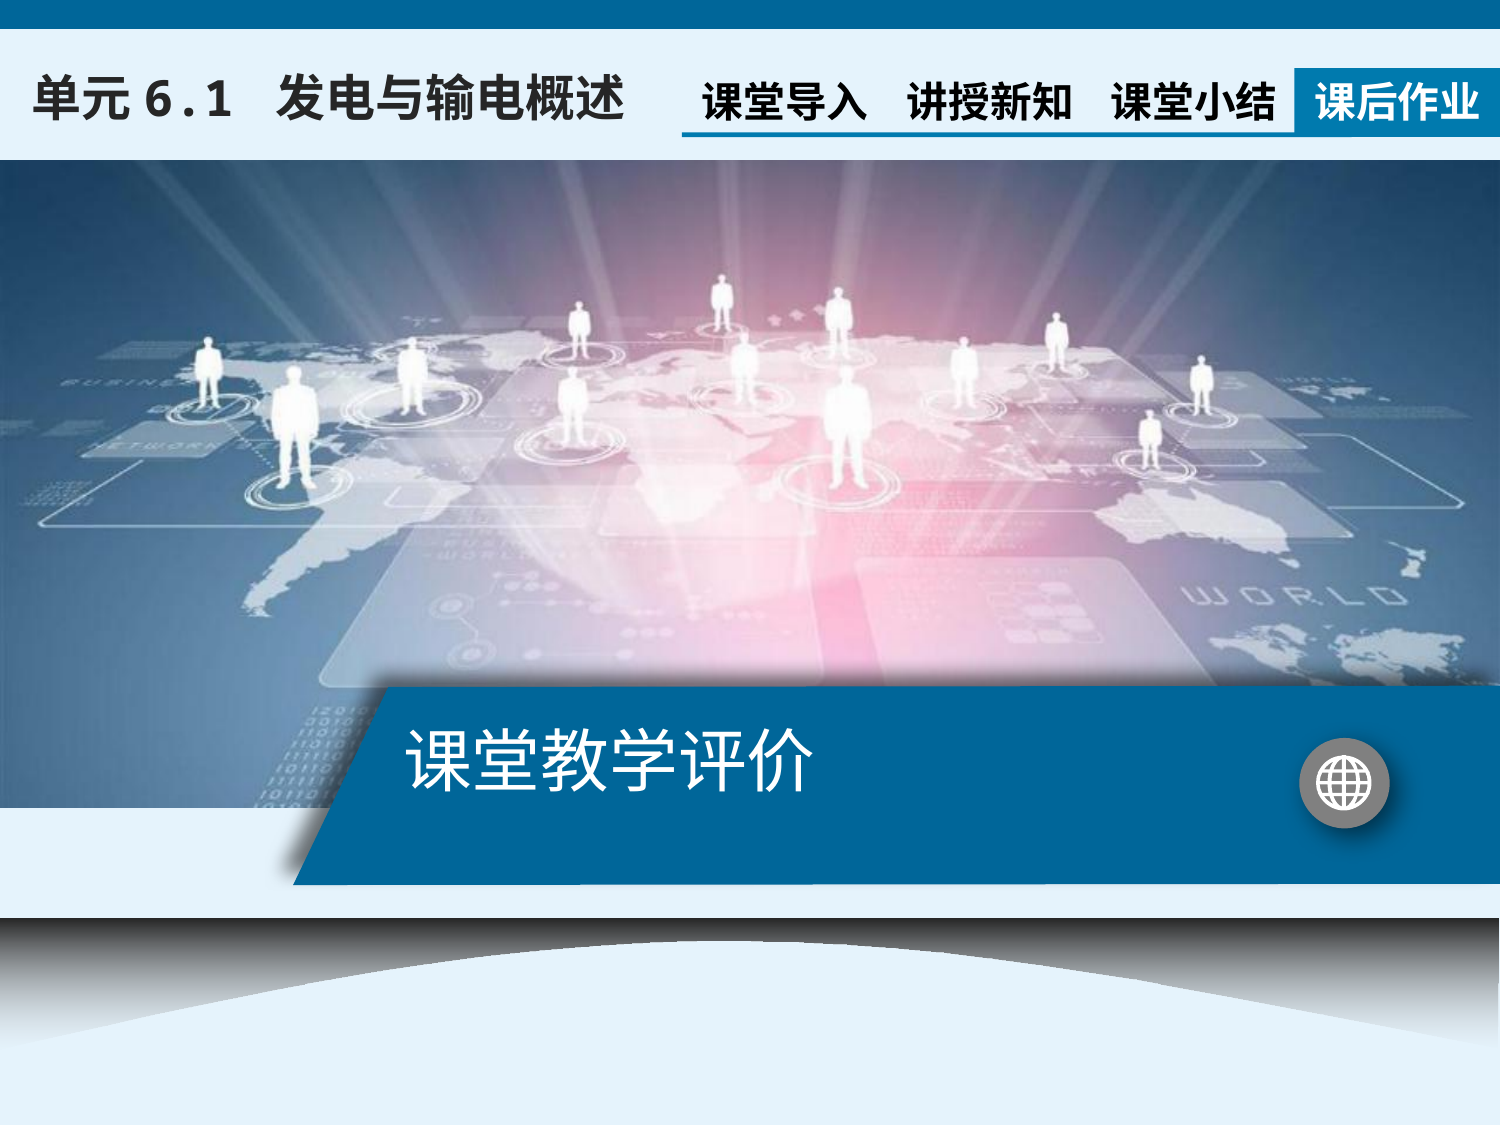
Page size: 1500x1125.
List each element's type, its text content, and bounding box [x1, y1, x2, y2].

picture [0, 160, 1500, 808]
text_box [16, 59, 1500, 135]
title 课堂教学评价 [388, 654, 1499, 809]
